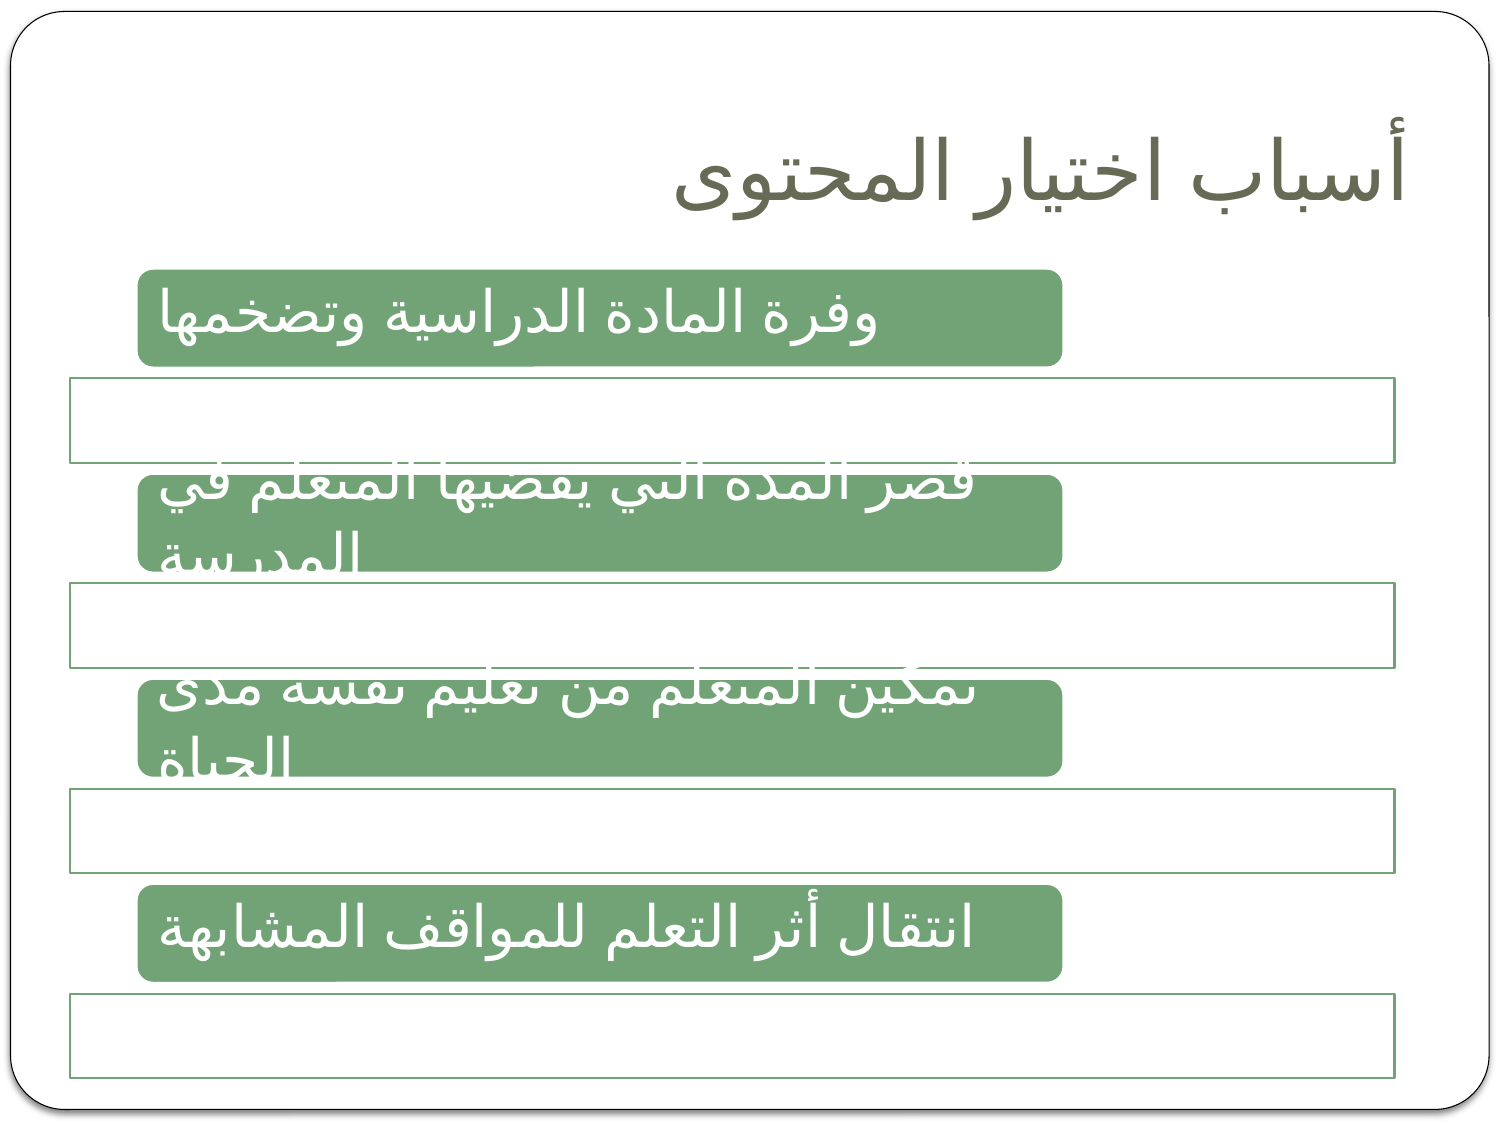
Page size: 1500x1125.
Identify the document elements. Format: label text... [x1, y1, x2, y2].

title أسباب اختيار المحتوى [150, 45, 1425, 233]
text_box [70, 257, 1395, 1079]
